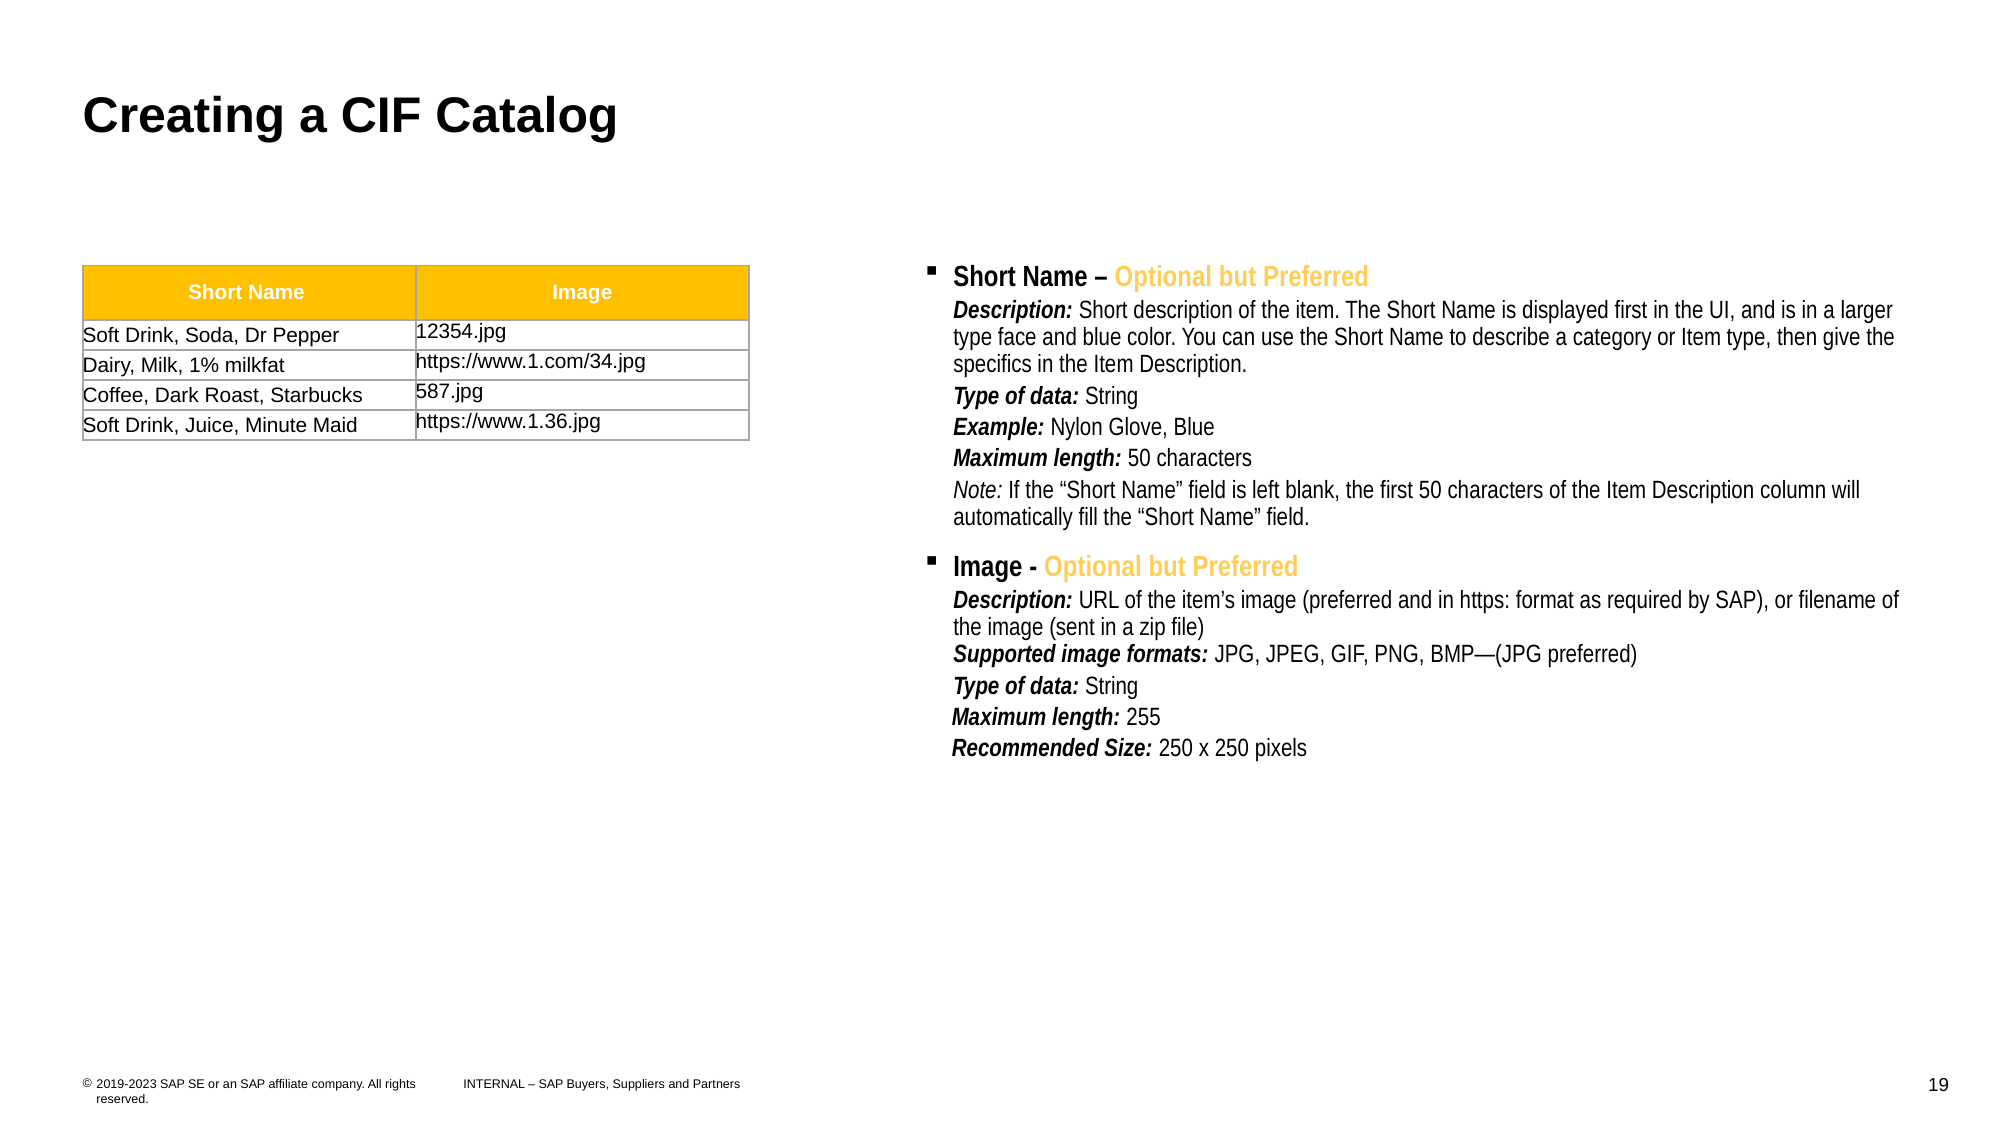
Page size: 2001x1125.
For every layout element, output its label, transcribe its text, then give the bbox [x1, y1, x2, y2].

title Creating a CIF Catalog [82, 82, 1918, 144]
table_cell 12354.jpg [417, 321, 748, 349]
table_cell https://www.1.36.jpg [417, 411, 748, 439]
table_cell Soft Drink, Juice, Minute Maid [84, 411, 415, 439]
table_cell Dairy, Milk, 1% milkfat [84, 351, 415, 379]
text_box Short Name – Optional but Preferred Description: Short description of the item. The Short Name is displayed first in the UI, and is in a larger type face and blue color. You can use the Short Name to describe a category or Item type, then give the specifics in the Item Description. Type of data: String Example: Nylon Glove, Blue Maximum length: 50 characters Note: If the “Short Name” field is left blank, the first 50 characters of the Item Description column will automatically fill the “Short Name” field. Image - Optional but Preferred Description: URL of the item’s image (preferred and in https: format as required by SAP), or filename of the image (sent in a zip file) Supported image formats: JPG, JPEG, GIF, PNG, BMP—(JPG preferred) Type of data: String Maximum length: 255 Recommended Size: 250 x 250 pixels [925, 265, 1918, 794]
table_cell 587.jpg [417, 381, 748, 409]
table_cell Coffee, Dark Roast, Starbucks [84, 381, 415, 409]
table_cell https://www.1.com/34.jpg [417, 351, 748, 379]
table_header Image [417, 266, 748, 319]
table_cell Soft Drink, Soda, Dr Pepper [84, 321, 415, 349]
table_header Short Name [84, 266, 415, 319]
